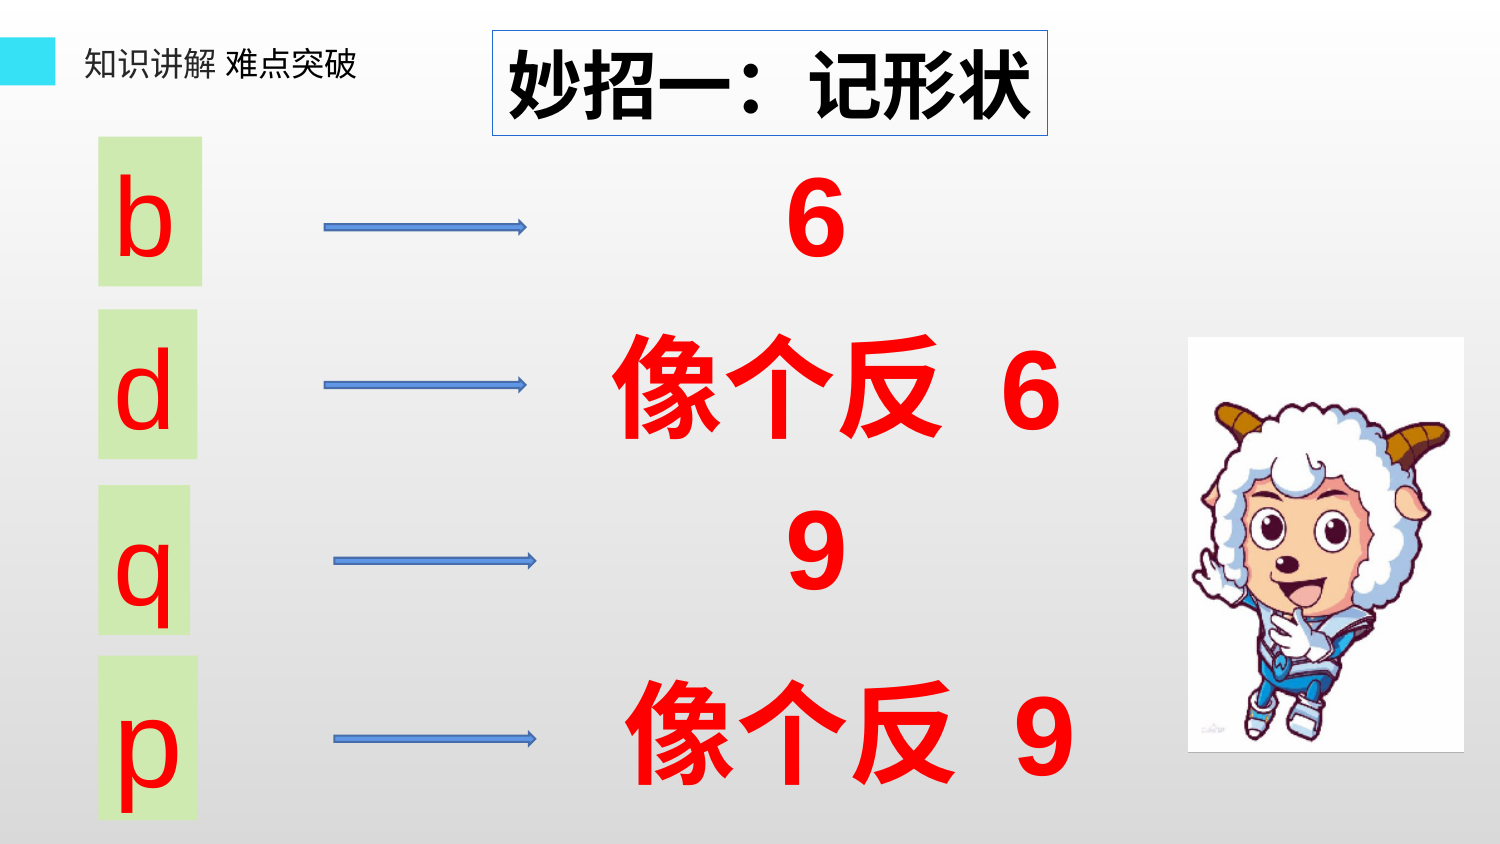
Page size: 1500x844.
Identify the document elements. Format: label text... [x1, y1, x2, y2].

text_box 妙招一：记形状 [492, 30, 1048, 136]
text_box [98, 309, 1079, 461]
text_box [0, 36, 56, 86]
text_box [98, 469, 858, 637]
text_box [98, 655, 1092, 823]
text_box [98, 136, 858, 288]
text_box 知识讲解 难点突破 [69, 35, 492, 131]
picture [1188, 337, 1464, 754]
